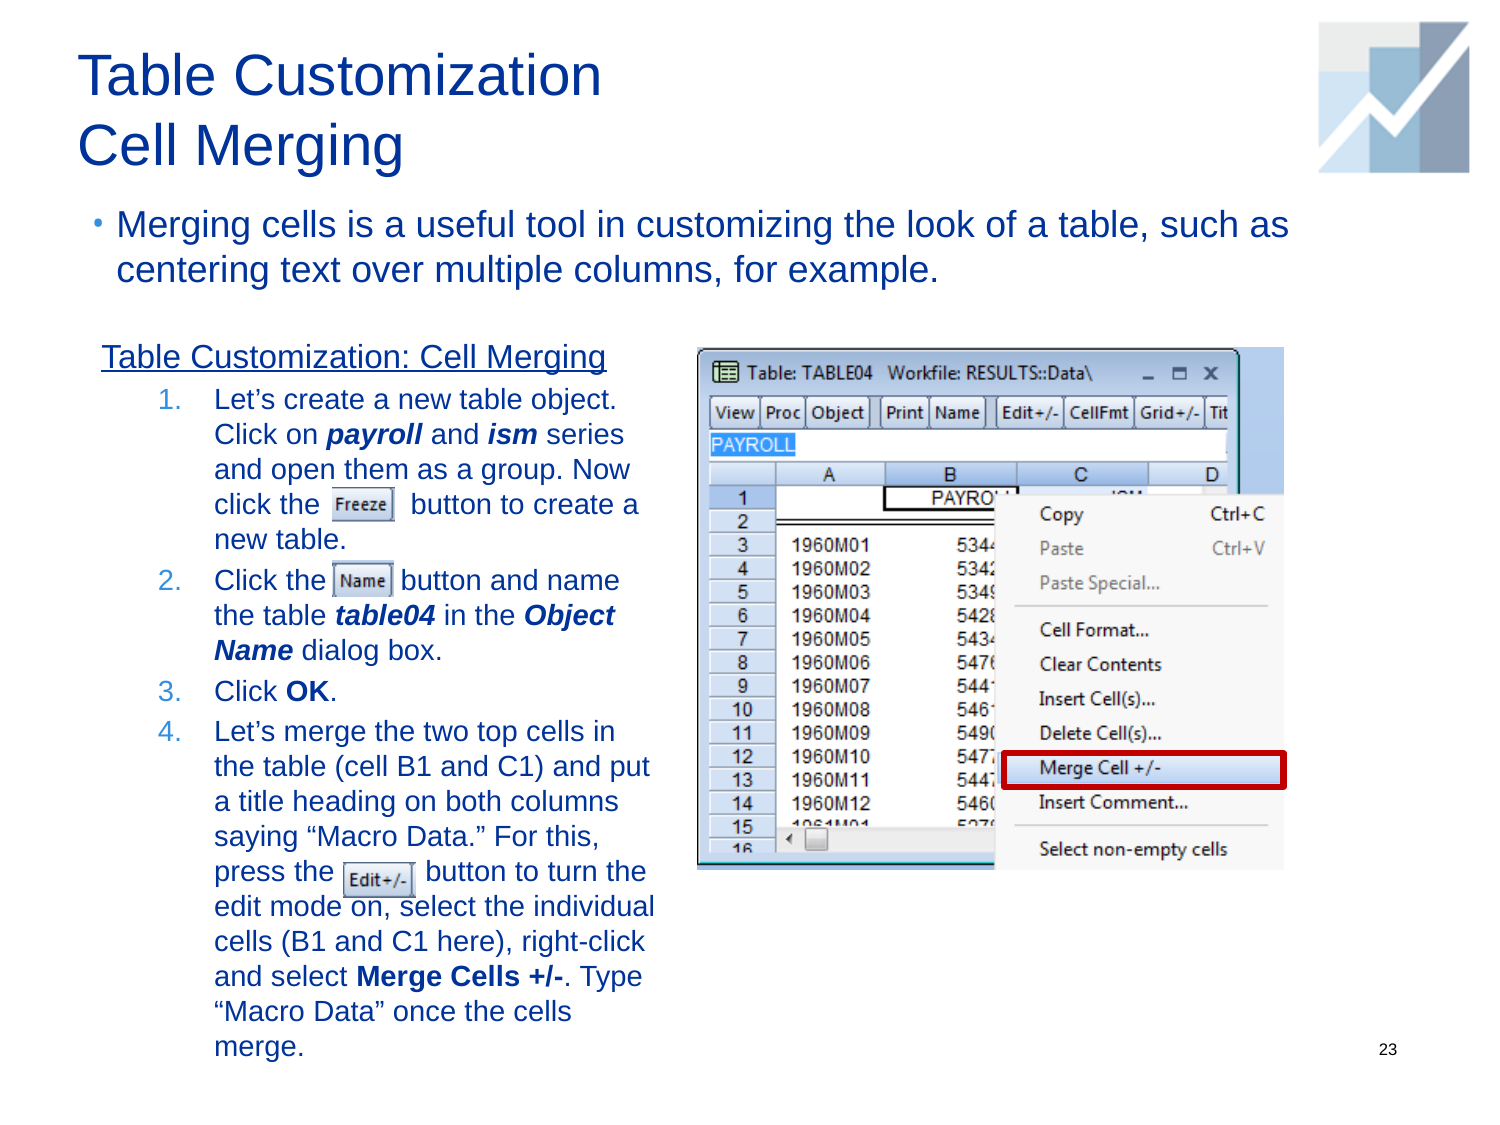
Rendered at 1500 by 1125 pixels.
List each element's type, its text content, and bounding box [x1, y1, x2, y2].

picture [1300, 11, 1479, 181]
picture [331, 486, 395, 525]
title Table Customization Cell Merging [62, 0, 1297, 185]
text_box Merging cells is a useful tool in customizing the look of a table, such as centering text over multiple columns, for example. [73, 192, 1406, 308]
slide_number 23 [1262, 1015, 1413, 1067]
picture [343, 862, 416, 898]
text_box Table Customization: Cell Merging Let’s create a new table object. Click on payroll and ism series and open them as a group. Now click the button to create a new table. Click the button and name the table table04 in the Object Name dialog box. Click OK. Let’s merge the two top cells in the table (cell B1 and C1) and put a title heading on both columns saying “Macro Data.” For this, press the button to turn the edit mode on, select the individual cells (B1 and C1 here), right-click and select Merge Cells +/-. Type “Macro Data” once the cells merge. [20, 327, 681, 1049]
picture [697, 347, 1284, 870]
picture [331, 559, 394, 597]
